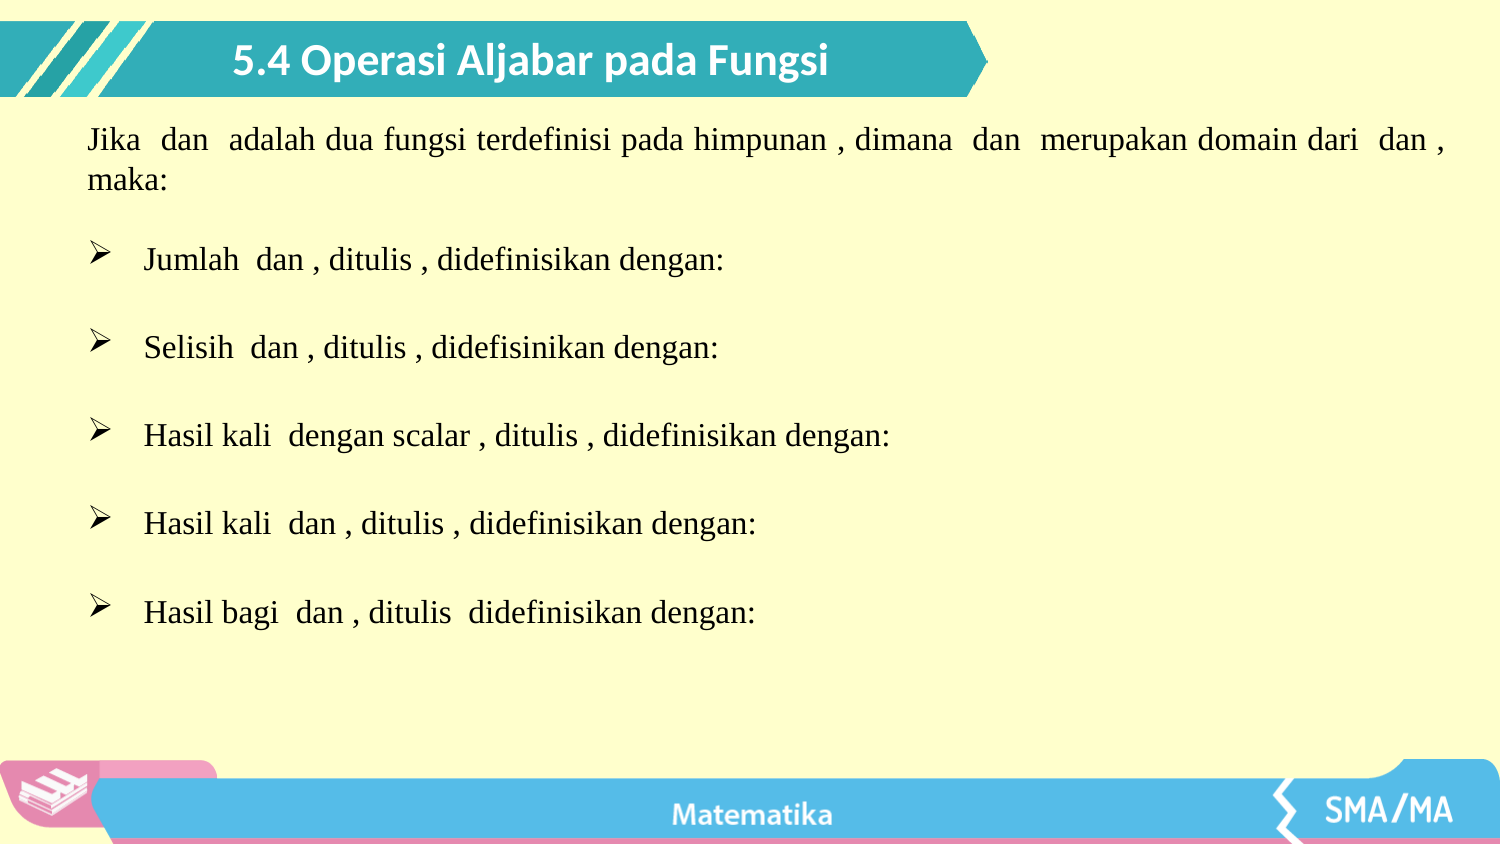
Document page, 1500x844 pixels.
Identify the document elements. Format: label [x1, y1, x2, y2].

picture [0, 759, 1500, 844]
text_box [0, 21, 988, 149]
